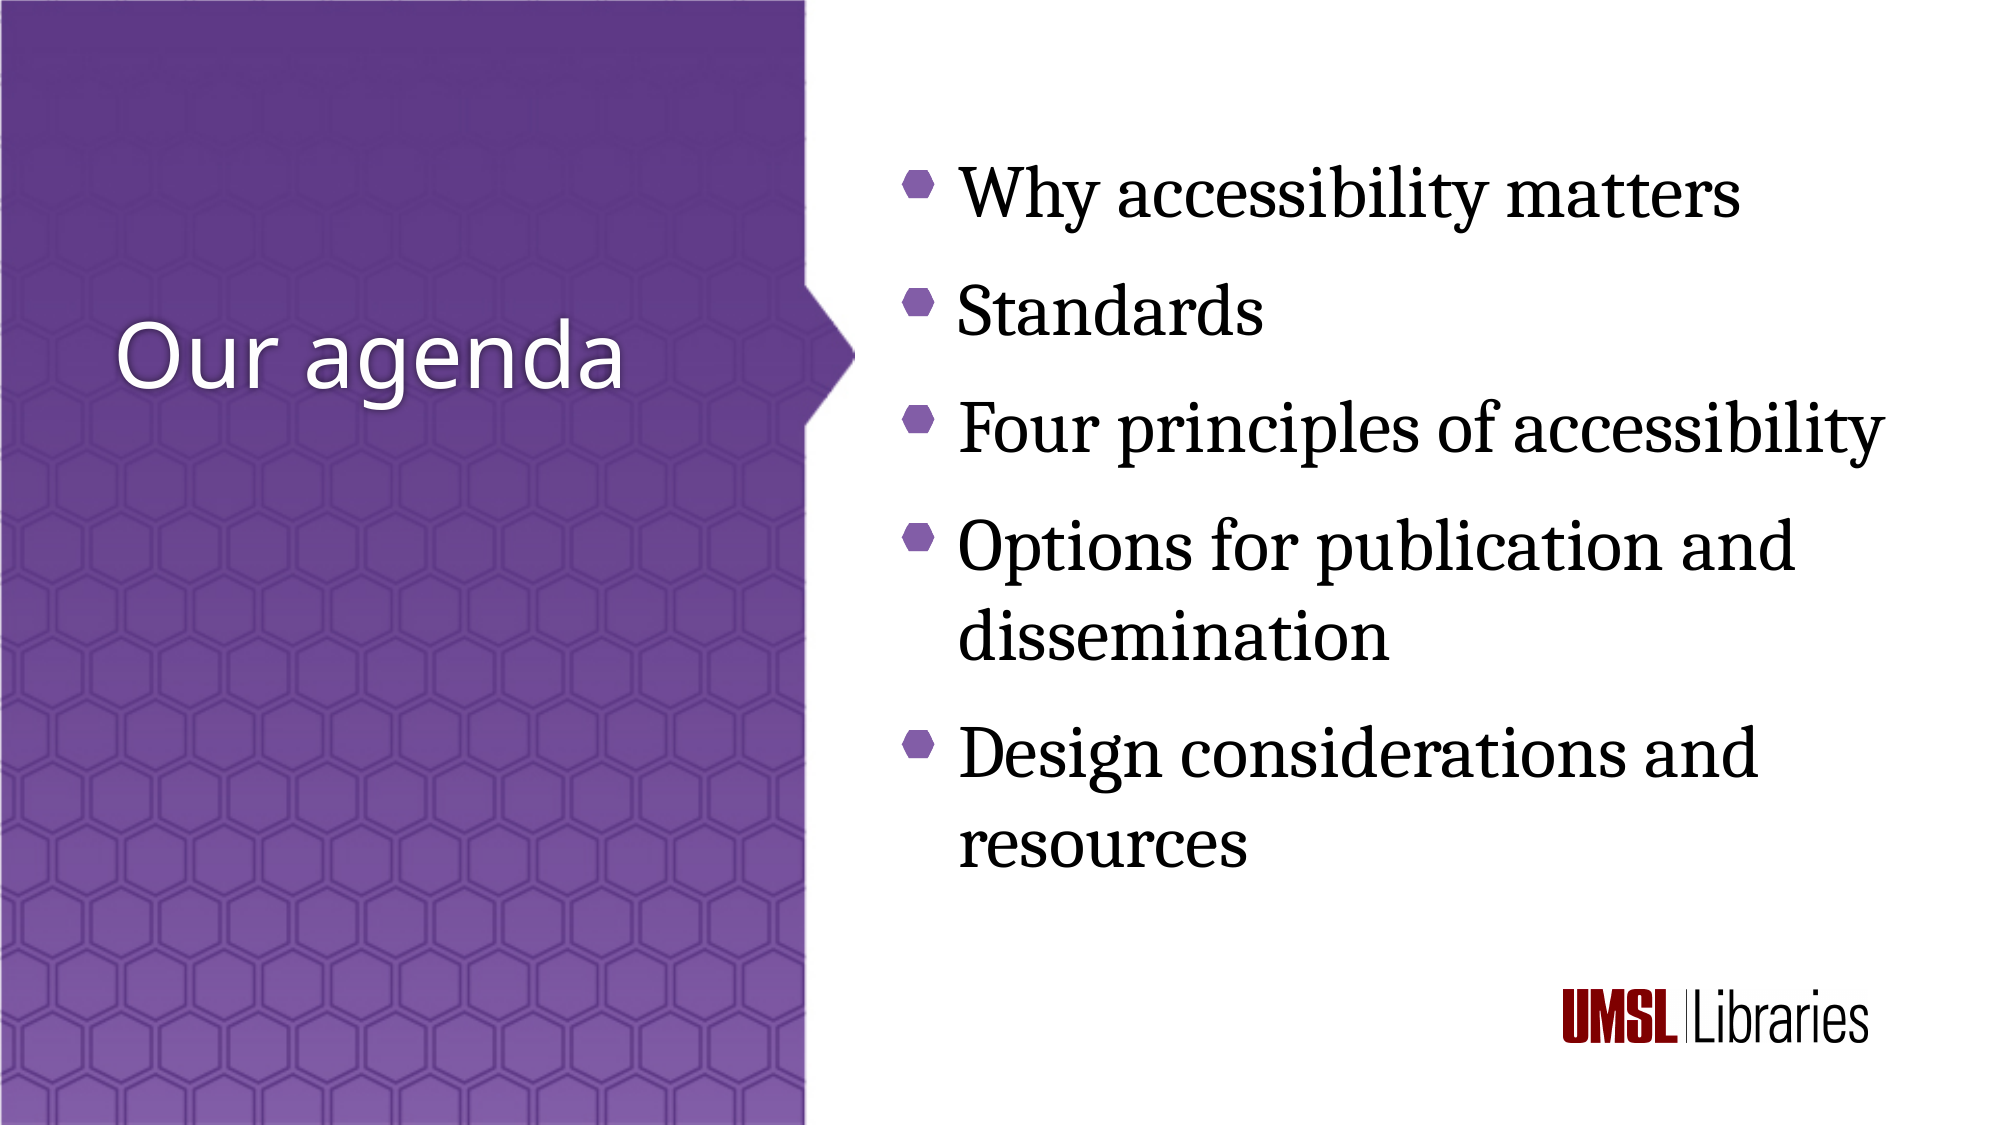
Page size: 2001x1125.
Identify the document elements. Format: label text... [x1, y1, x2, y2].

title Our agenda [98, 134, 715, 569]
picture [901, 730, 935, 765]
picture [1563, 989, 1868, 1043]
picture [901, 288, 935, 323]
picture [0, 0, 855, 1125]
picture [901, 405, 935, 440]
picture [901, 523, 935, 558]
list Why accessibility matters Standards Four principles of accessibility Options for publication and dissemination Design considerations and resources [886, 64, 1953, 962]
picture [901, 170, 935, 205]
